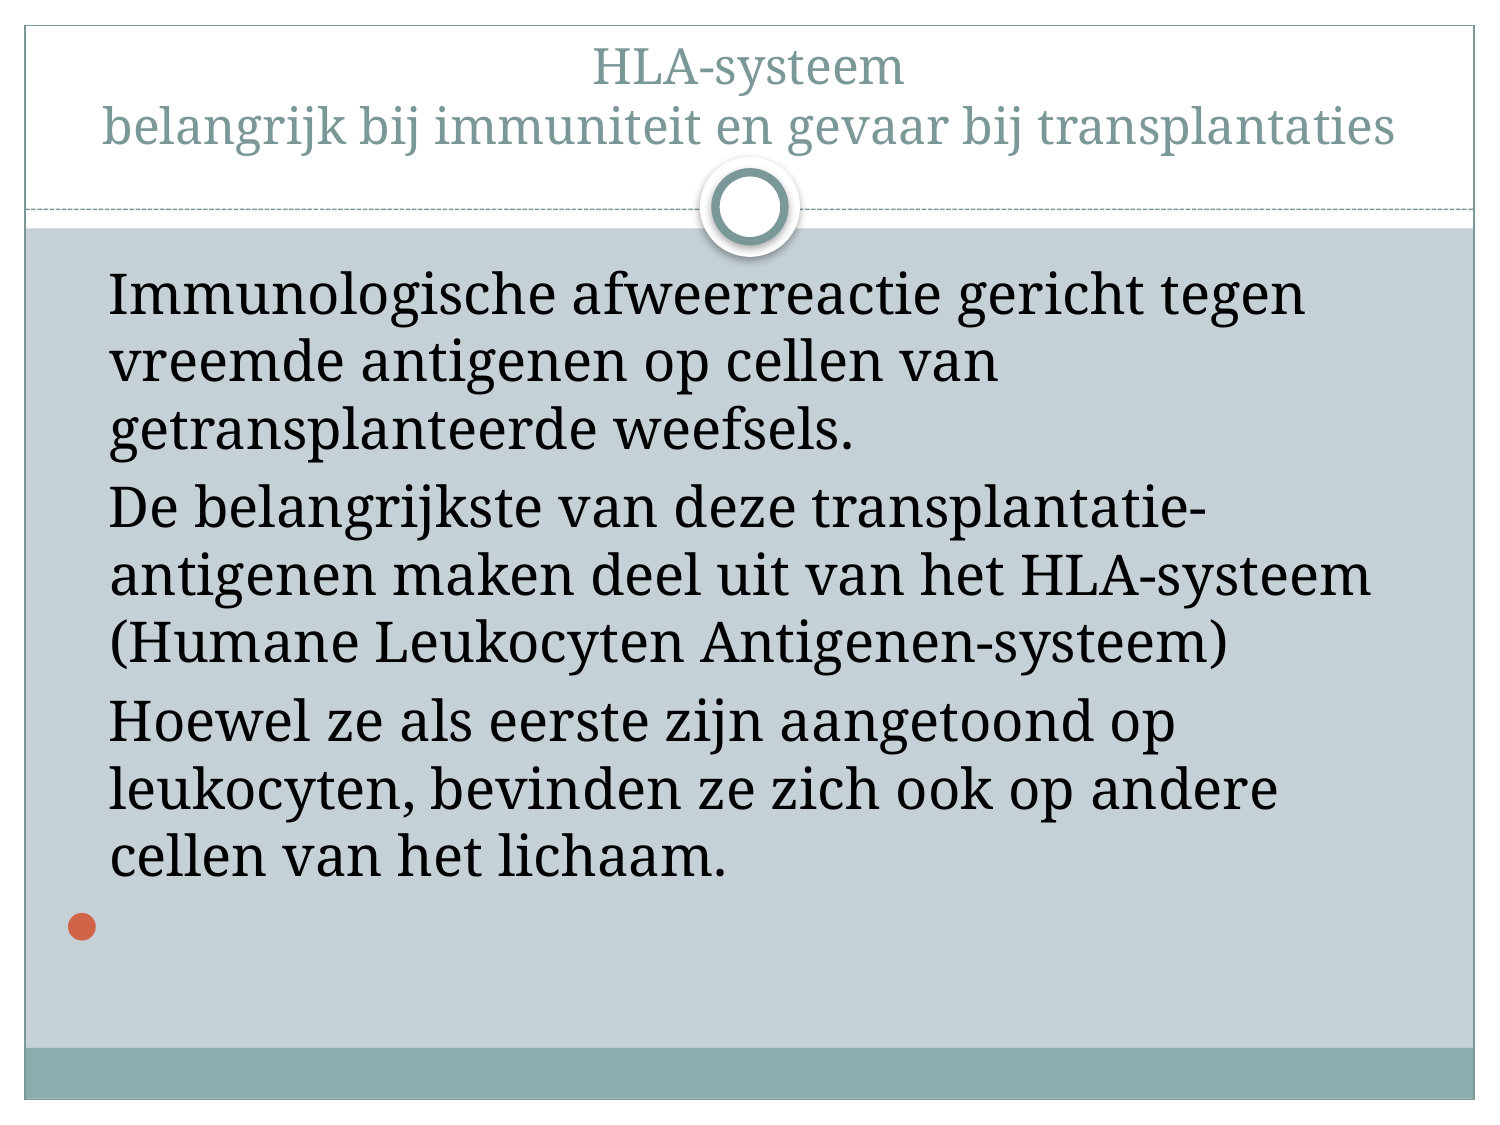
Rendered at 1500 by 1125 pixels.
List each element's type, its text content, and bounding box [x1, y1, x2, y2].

title HLA-systeem belangrijk bij immuniteit en gevaar bij transplantaties [49, 37, 1450, 162]
list Immunologische afweerreactie gericht tegen vreemde antigenen op cellen van getransplanteerde weefsels. De belangrijkste van deze transplantatie-antigenen maken deel uit van het HLA-systeem (Humane Leukocyten Antigenen-systeem) Hoewel ze als eerste zijn aangetoond op leukocyten, bevinden ze zich ook op andere cellen van het lichaam. [49, 250, 1445, 1001]
